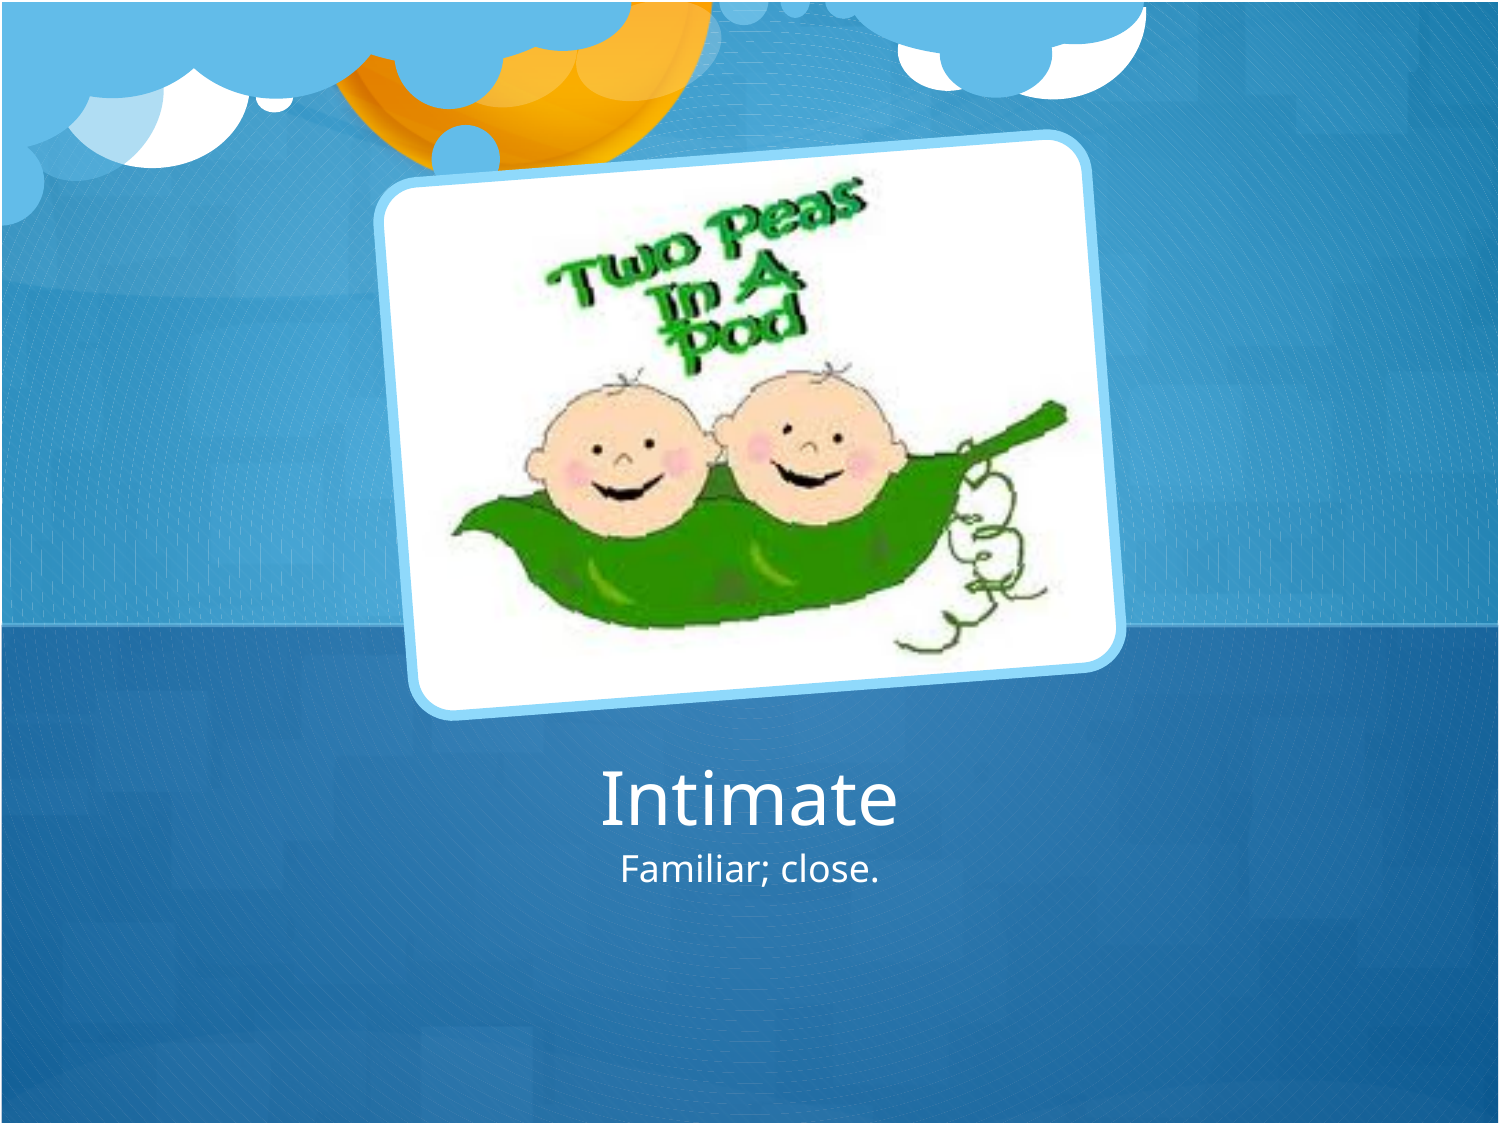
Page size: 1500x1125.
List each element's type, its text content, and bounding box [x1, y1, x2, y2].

title Intimate [116, 729, 1383, 848]
picture [2, 2, 1498, 1123]
list Familiar; close. [116, 848, 1383, 1048]
